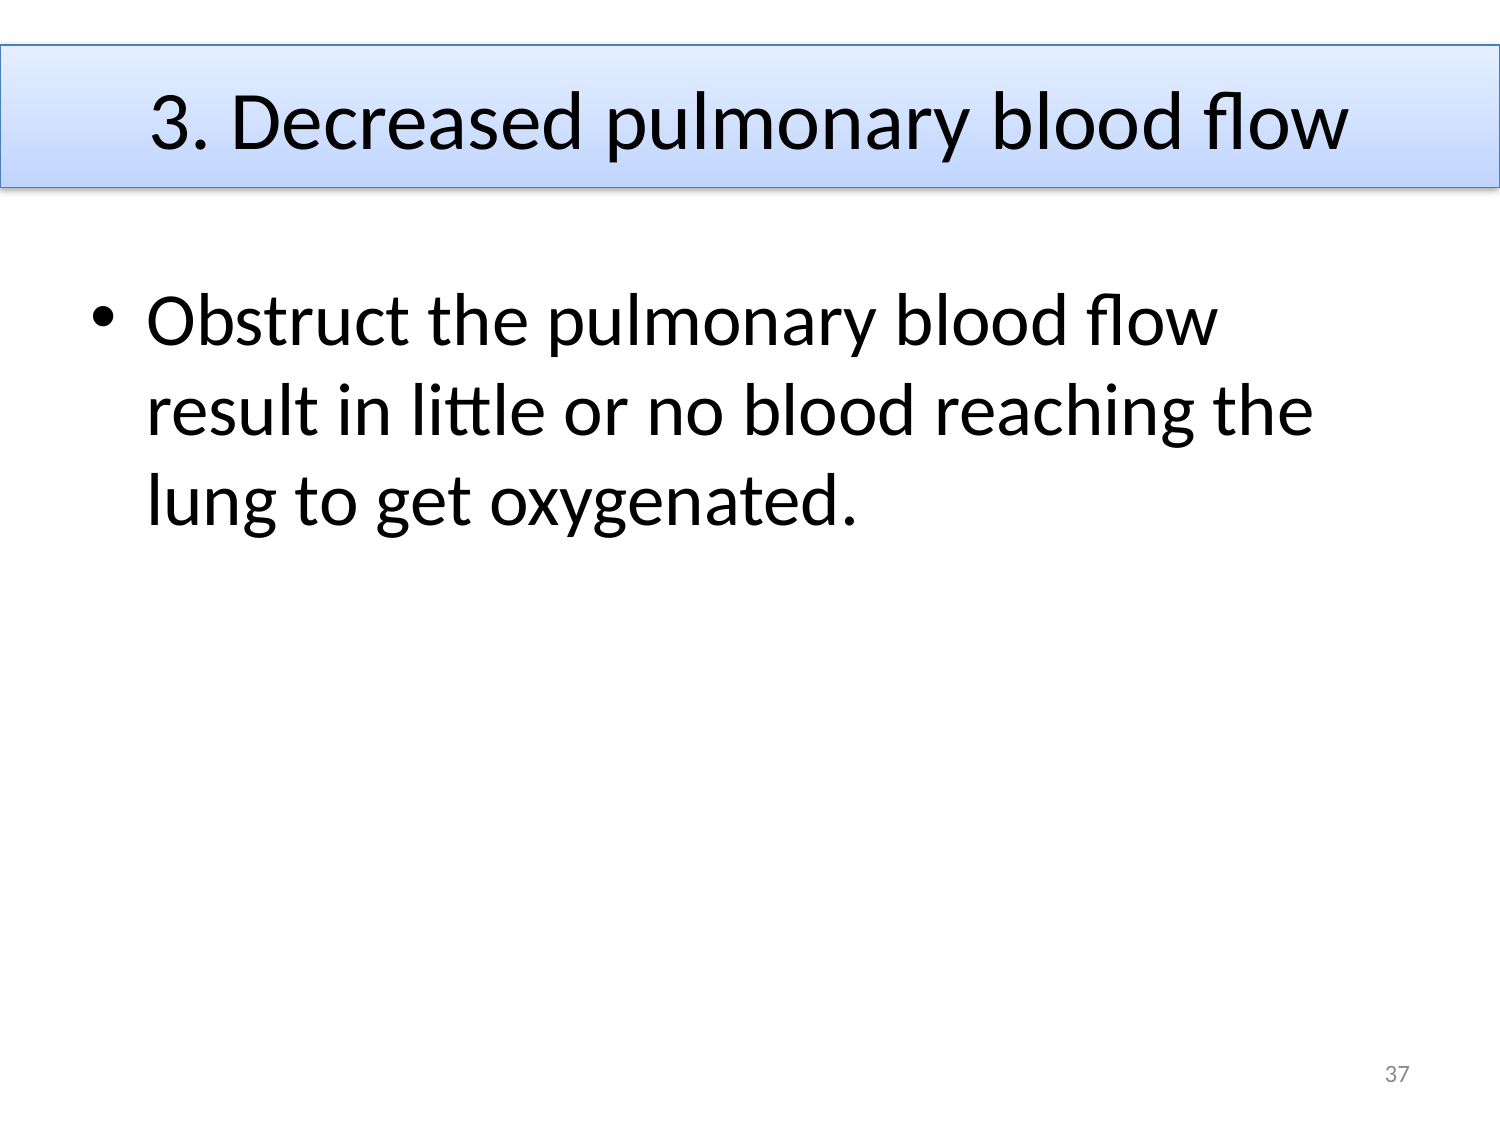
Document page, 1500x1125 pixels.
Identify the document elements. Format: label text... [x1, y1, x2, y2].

title 3. Decreased pulmonary blood flow [0, 44, 1500, 188]
list Obstruct the pulmonary blood flow result in little or no blood reaching the lung to get oxygenated. [75, 262, 1425, 1005]
slide_number 37 [1074, 1042, 1425, 1103]
